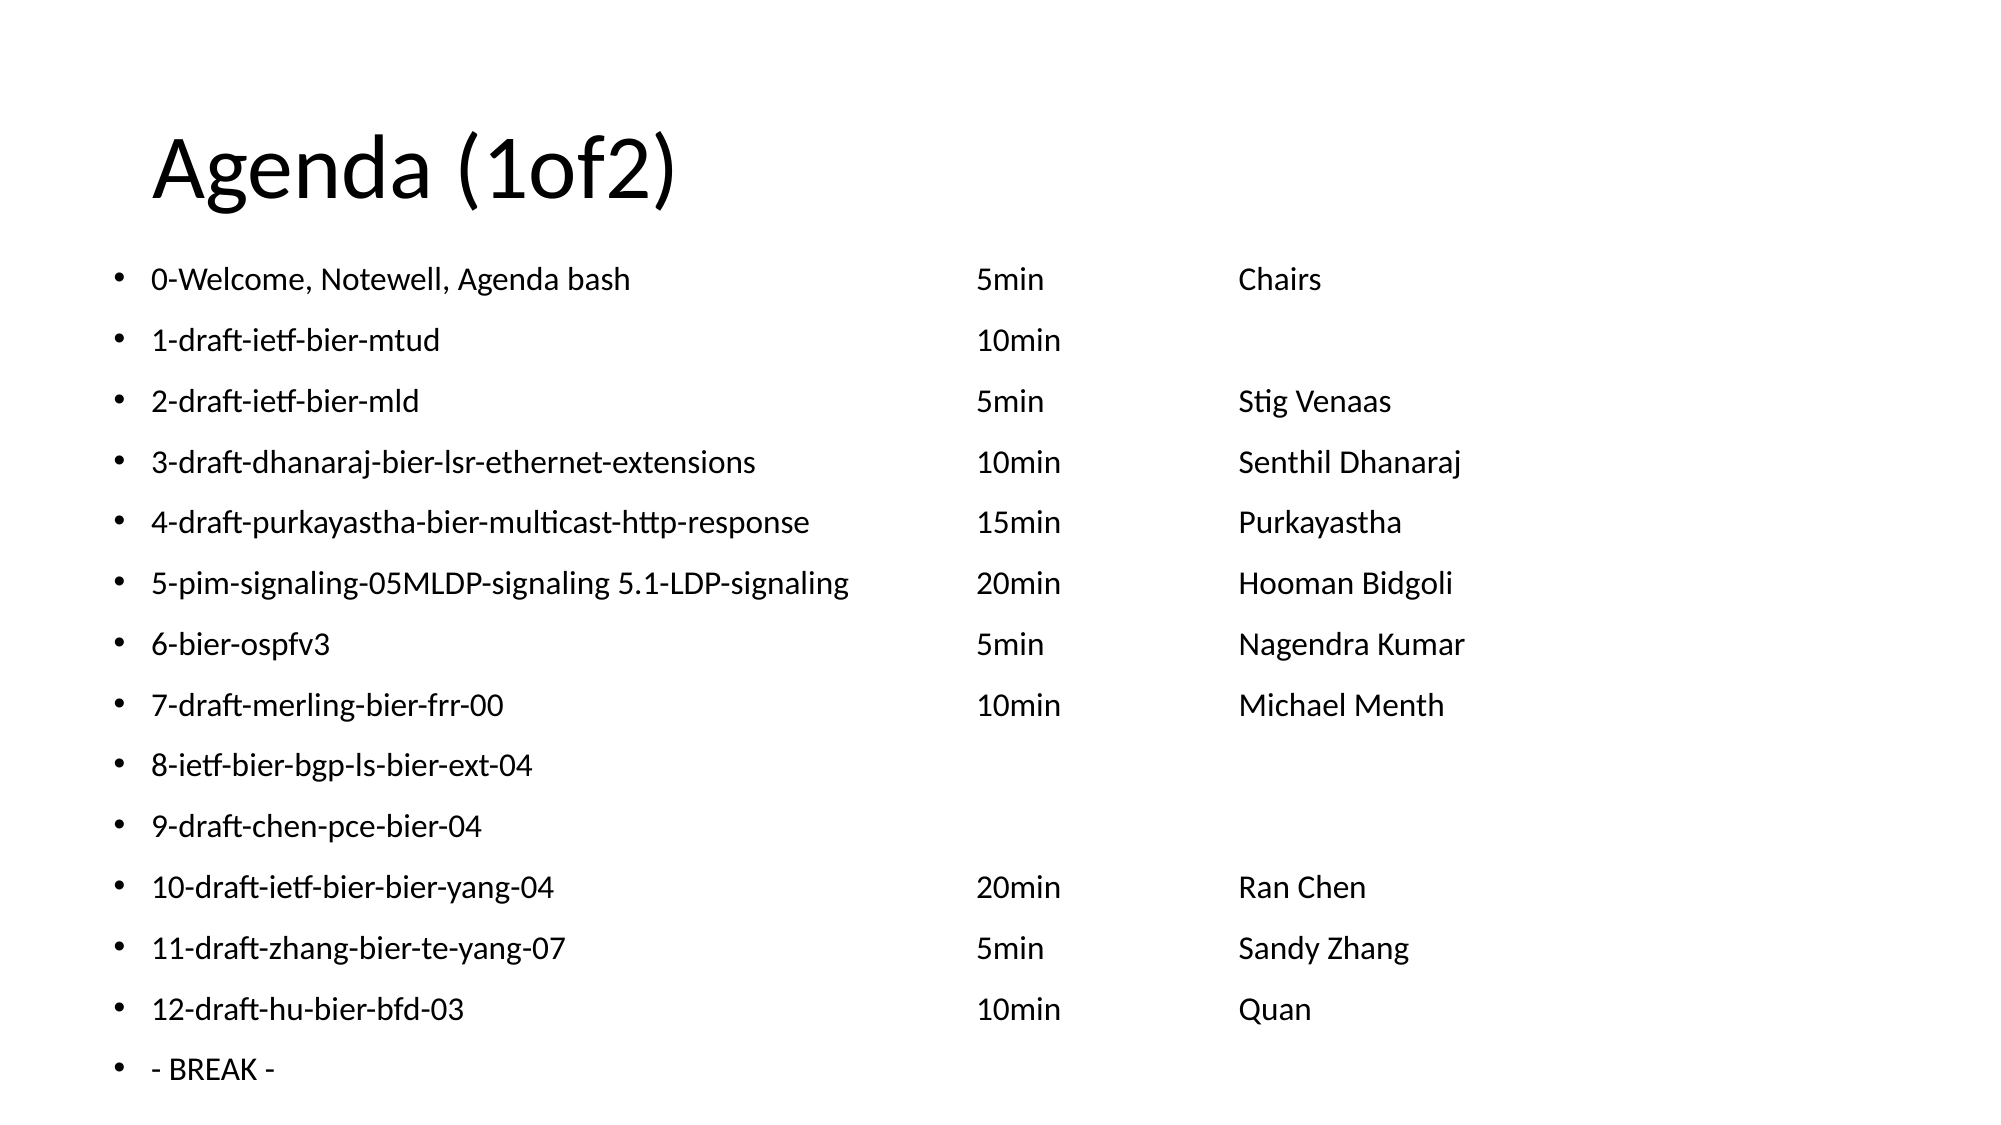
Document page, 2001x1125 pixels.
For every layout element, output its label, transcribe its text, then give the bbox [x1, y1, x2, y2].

list 0-Welcome, Notewell, Agenda bash 5min Chairs 1-draft-ietf-bier-mtud 10min 2-draft-ietf-bier-mld 5min Stig Venaas 3-draft-dhanaraj-bier-lsr-ethernet-extensions 10min Senthil Dhanaraj 4-draft-purkayastha-bier-multicast-http-response 15min Purkayastha 5-pim-signaling-05MLDP-signaling 5.1-LDP-signaling 20min Hooman Bidgoli 6-bier-ospfv3 5min Nagendra Kumar 7-draft-merling-bier-frr-00 10min Michael Menth 8-ietf-bier-bgp-ls-bier-ext-04 9-draft-chen-pce-bier-04 10-draft-ietf-bier-bier-yang-04 20min Ran Chen 11-draft-zhang-bier-te-yang-07 5min Sandy Zhang 12-draft-hu-bier-bfd-03 10min Quan - BREAK - [98, 249, 1943, 1000]
title Agenda (1of2) [137, 59, 1863, 249]
